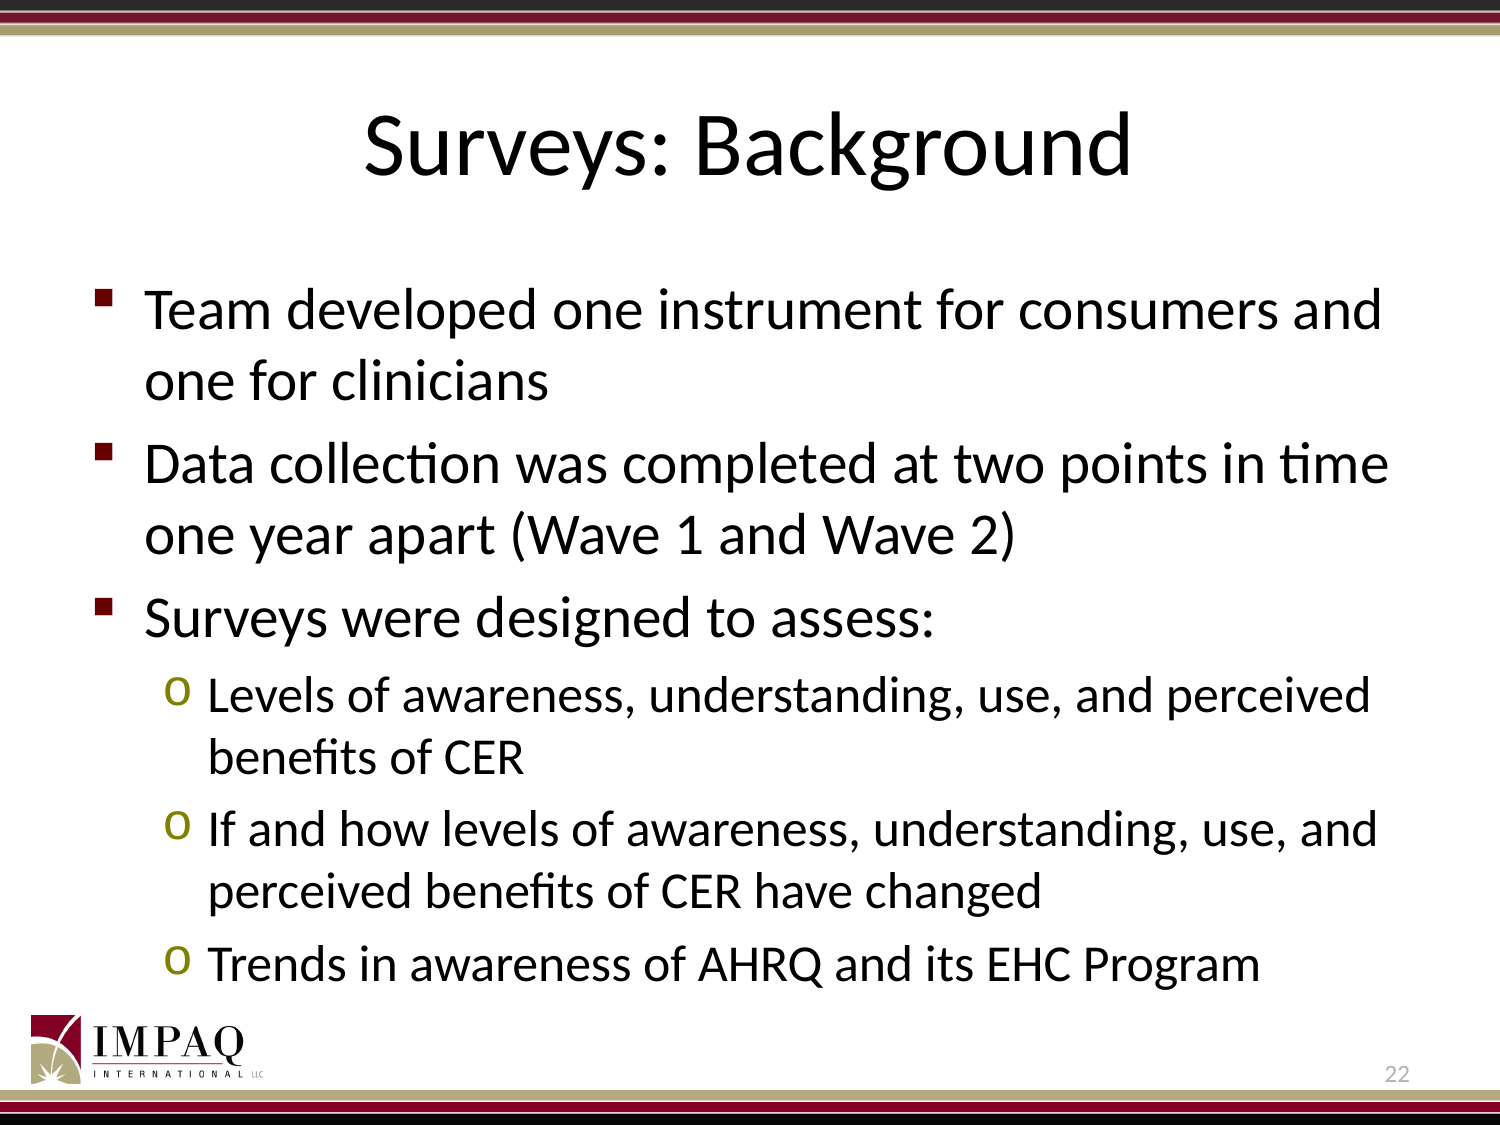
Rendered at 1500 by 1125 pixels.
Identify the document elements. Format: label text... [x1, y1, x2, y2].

list Team developed one instrument for consumers and one for clinicians Data collection was completed at two points in time one year apart (Wave 1 and Wave 2) Surveys were designed to assess: Levels of awareness, understanding, use, and perceived benefits of CER If and how levels of awareness, understanding, use, and perceived benefits of CER have changed Trends in awareness of AHRQ and its EHC Program [75, 262, 1425, 1005]
picture [31, 1015, 263, 1084]
picture [0, 0, 1500, 44]
slide_number 22 [1074, 1042, 1425, 1103]
picture [0, 1090, 1500, 1125]
title Surveys: Background [75, 45, 1425, 233]
